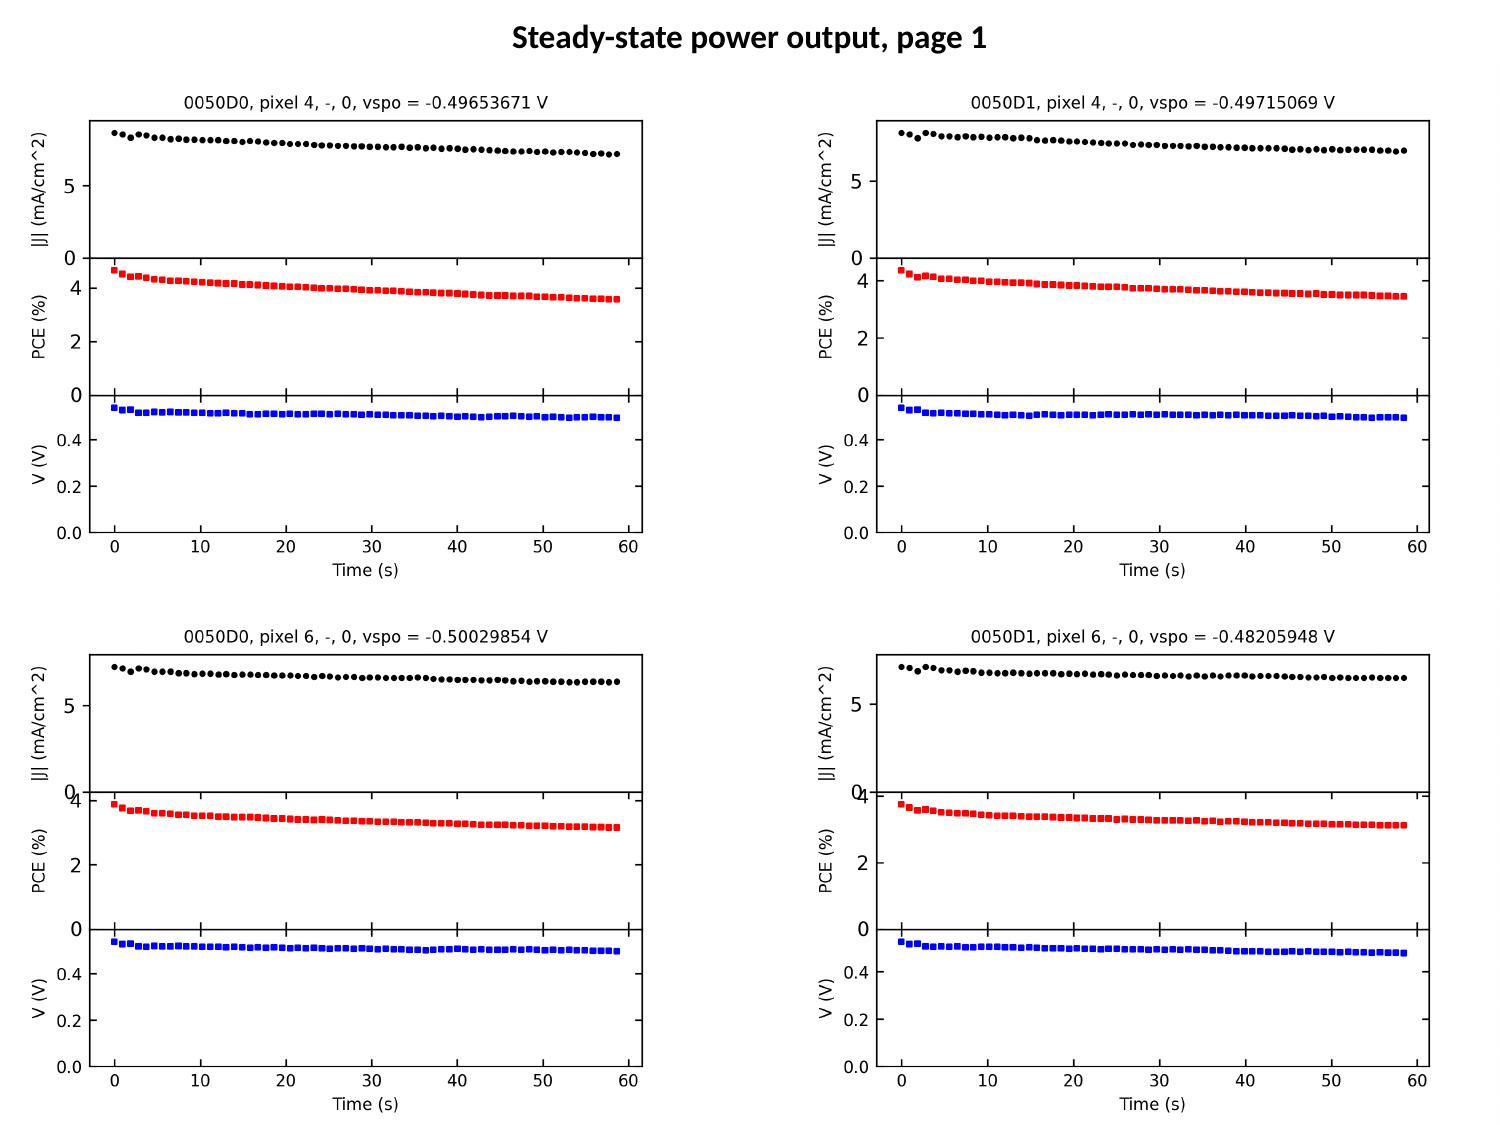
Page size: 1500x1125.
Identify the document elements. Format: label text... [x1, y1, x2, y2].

picture [0, 56, 713, 1125]
picture [787, 56, 1500, 1125]
title Steady-state power output, page 1 [0, 0, 1500, 75]
